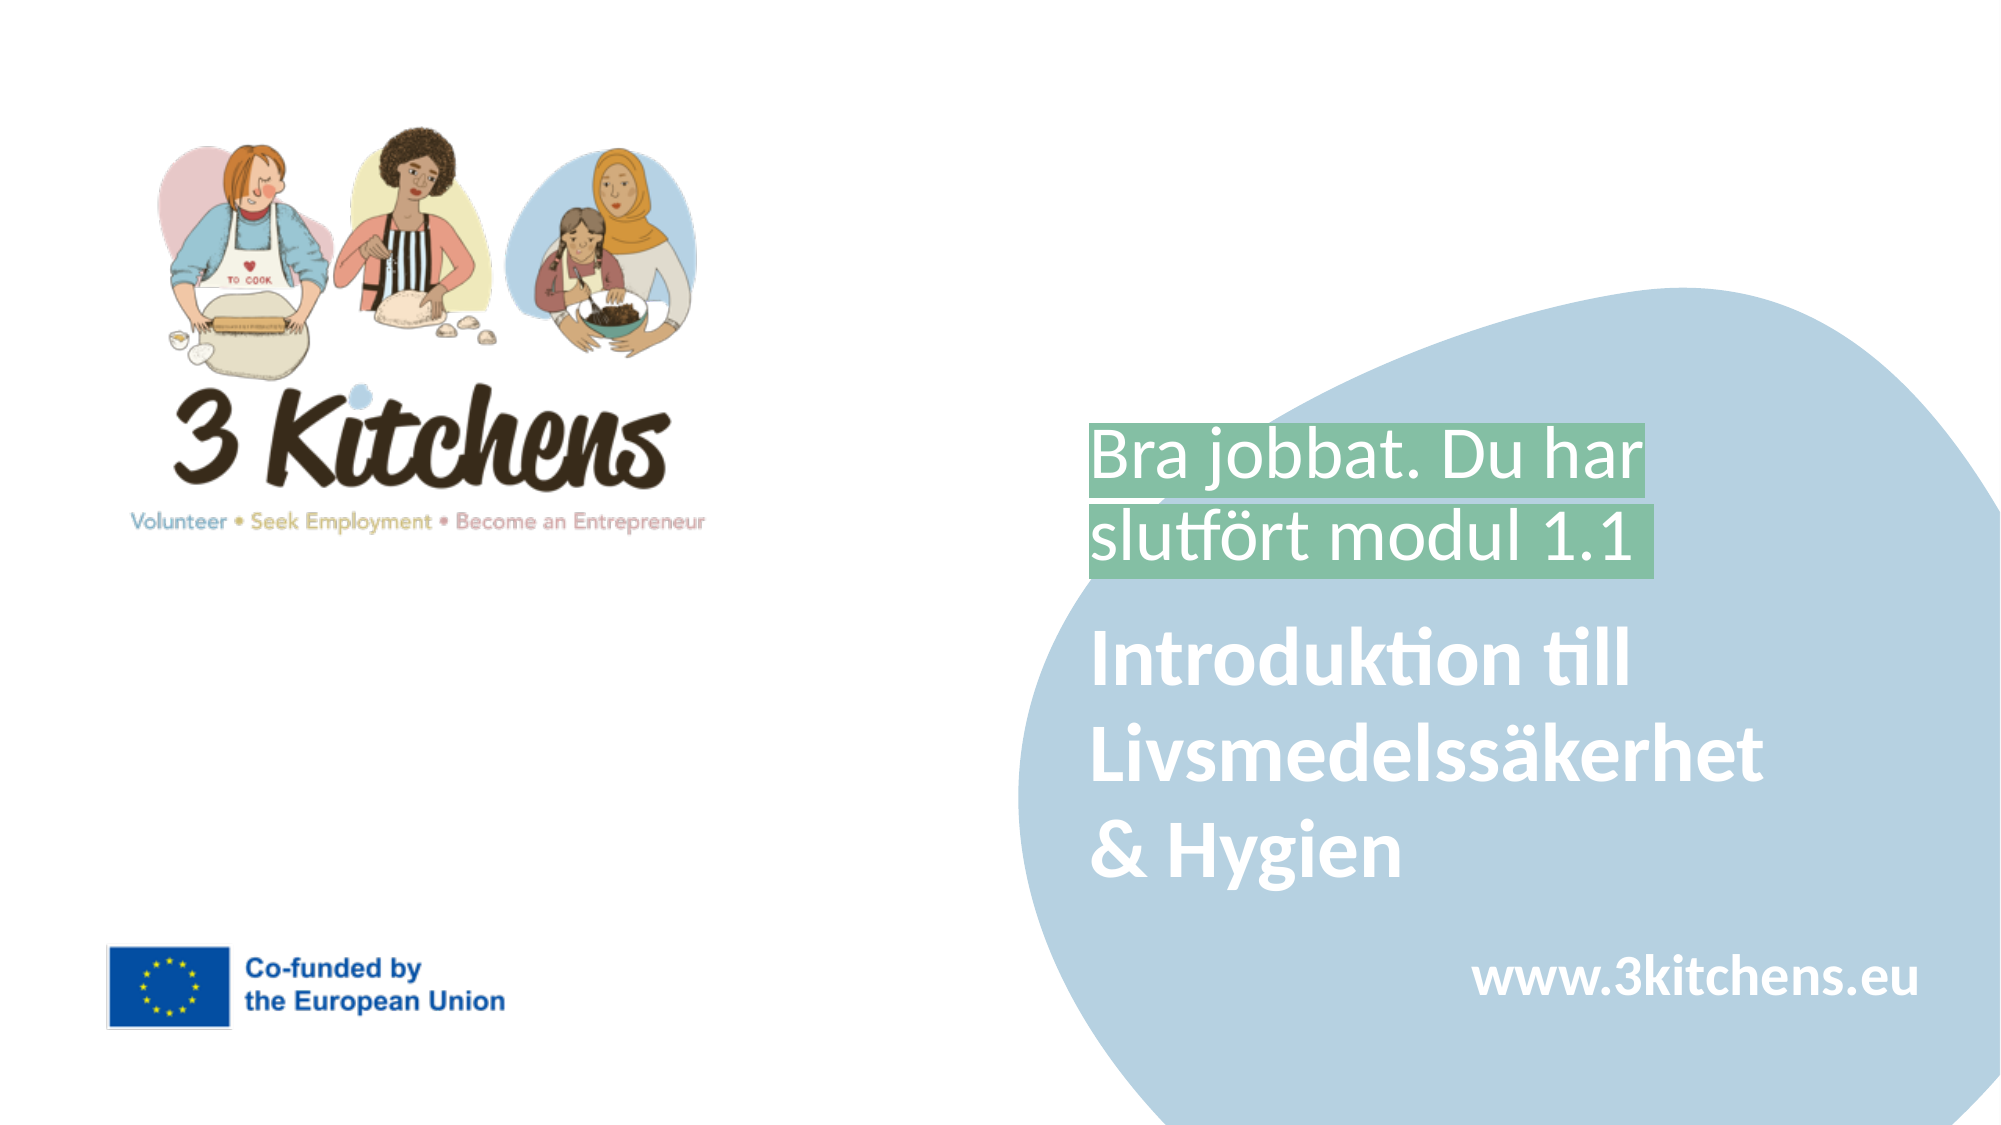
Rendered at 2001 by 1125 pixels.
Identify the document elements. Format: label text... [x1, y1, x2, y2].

picture [104, 942, 536, 1033]
list Bra jobbat. Du har slutfört modul 1.1. [1074, 375, 1874, 598]
text_box www.3kitchens.eu [1456, 937, 2000, 1058]
picture [94, 75, 769, 563]
text_box Introduktion till Livsmedelssäkerhet & Hygien [1074, 598, 1970, 714]
